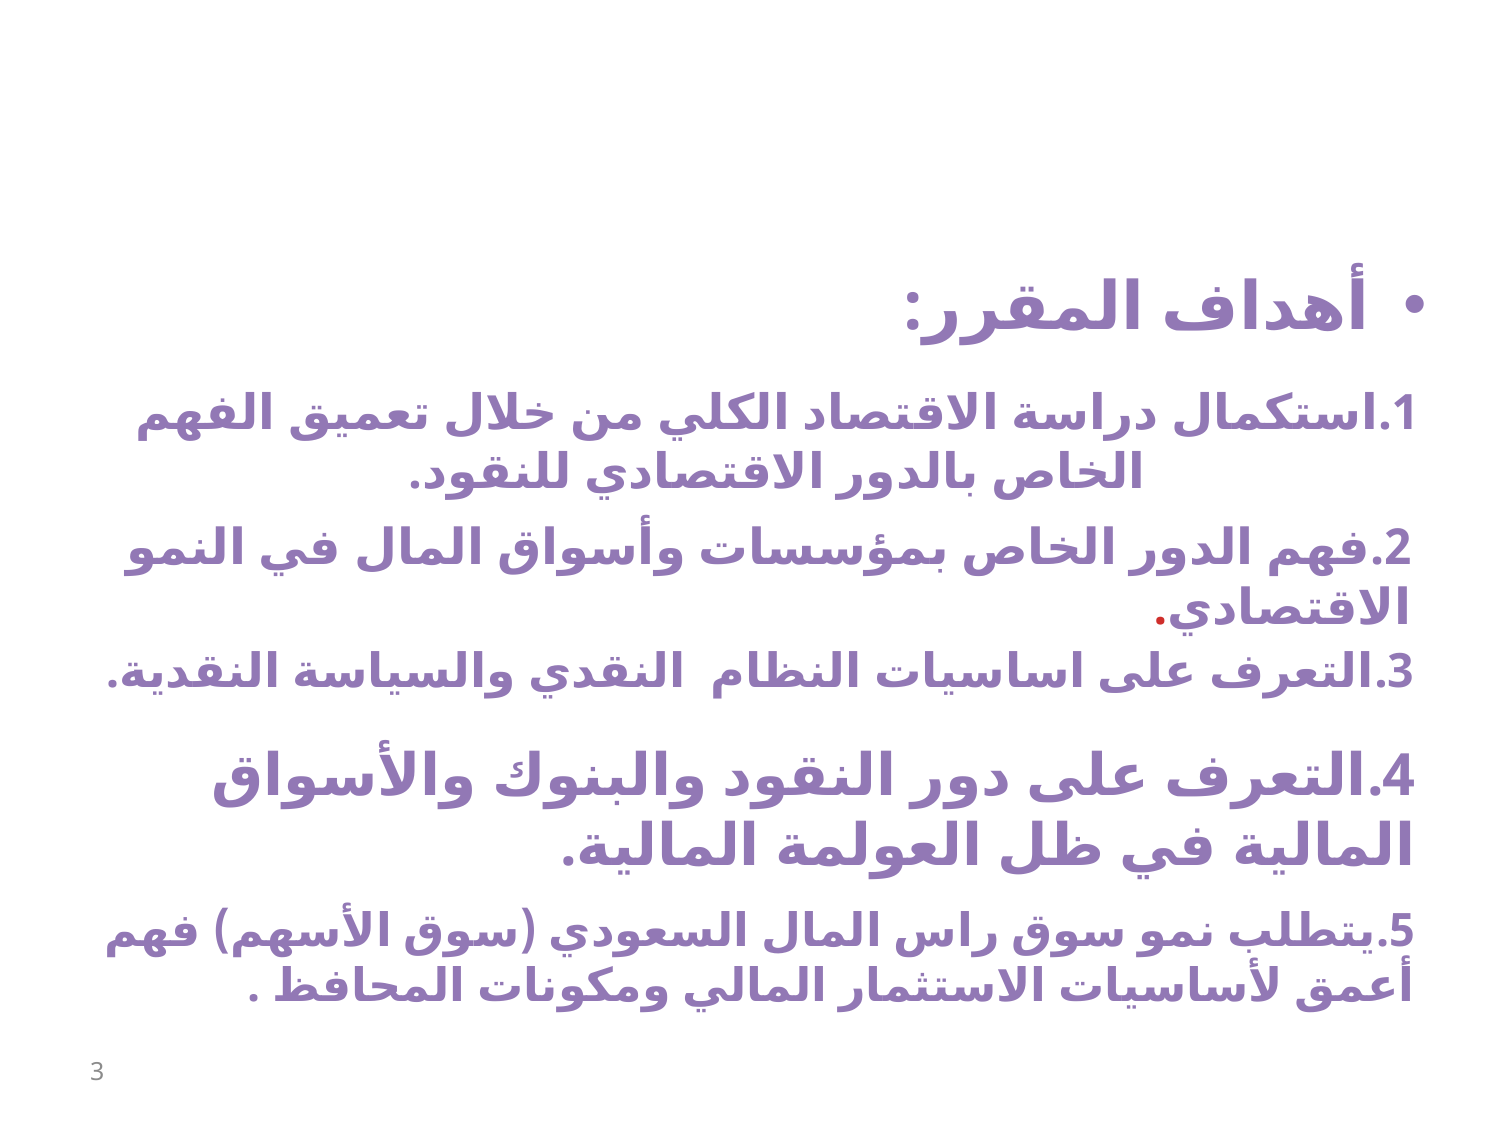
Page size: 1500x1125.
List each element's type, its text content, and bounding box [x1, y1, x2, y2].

text_box 1. استكمال دراسة الاقتصاد الكلي من خلال تعميق الفهم الخاص بالدور الاقتصادي للنقود. [102, 373, 1453, 508]
text_box 2. فهم الدور الخاص بمؤسسات وأسواق المال في النمو الاقتصادي. [41, 508, 1427, 643]
text_box 5. يتطلب نمو سوق راس المال السعودي (سوق الأسهم) فهم أعمق لأساسيات الاستثمار المالي ومكونات المحافظ . [79, 893, 1430, 1071]
list أهداف المقرر: [91, 255, 1442, 390]
text_box 4. التعرف على دور النقود والبنوك والأسواق المالية في ظل العولمة المالية. [80, 729, 1431, 895]
slide_number 3 [75, 1042, 425, 1103]
text_box [127, 457, 1478, 593]
text_box 3. التعرف على اساسيات النظام النقدي والسياسة النقدية. [78, 633, 1429, 743]
